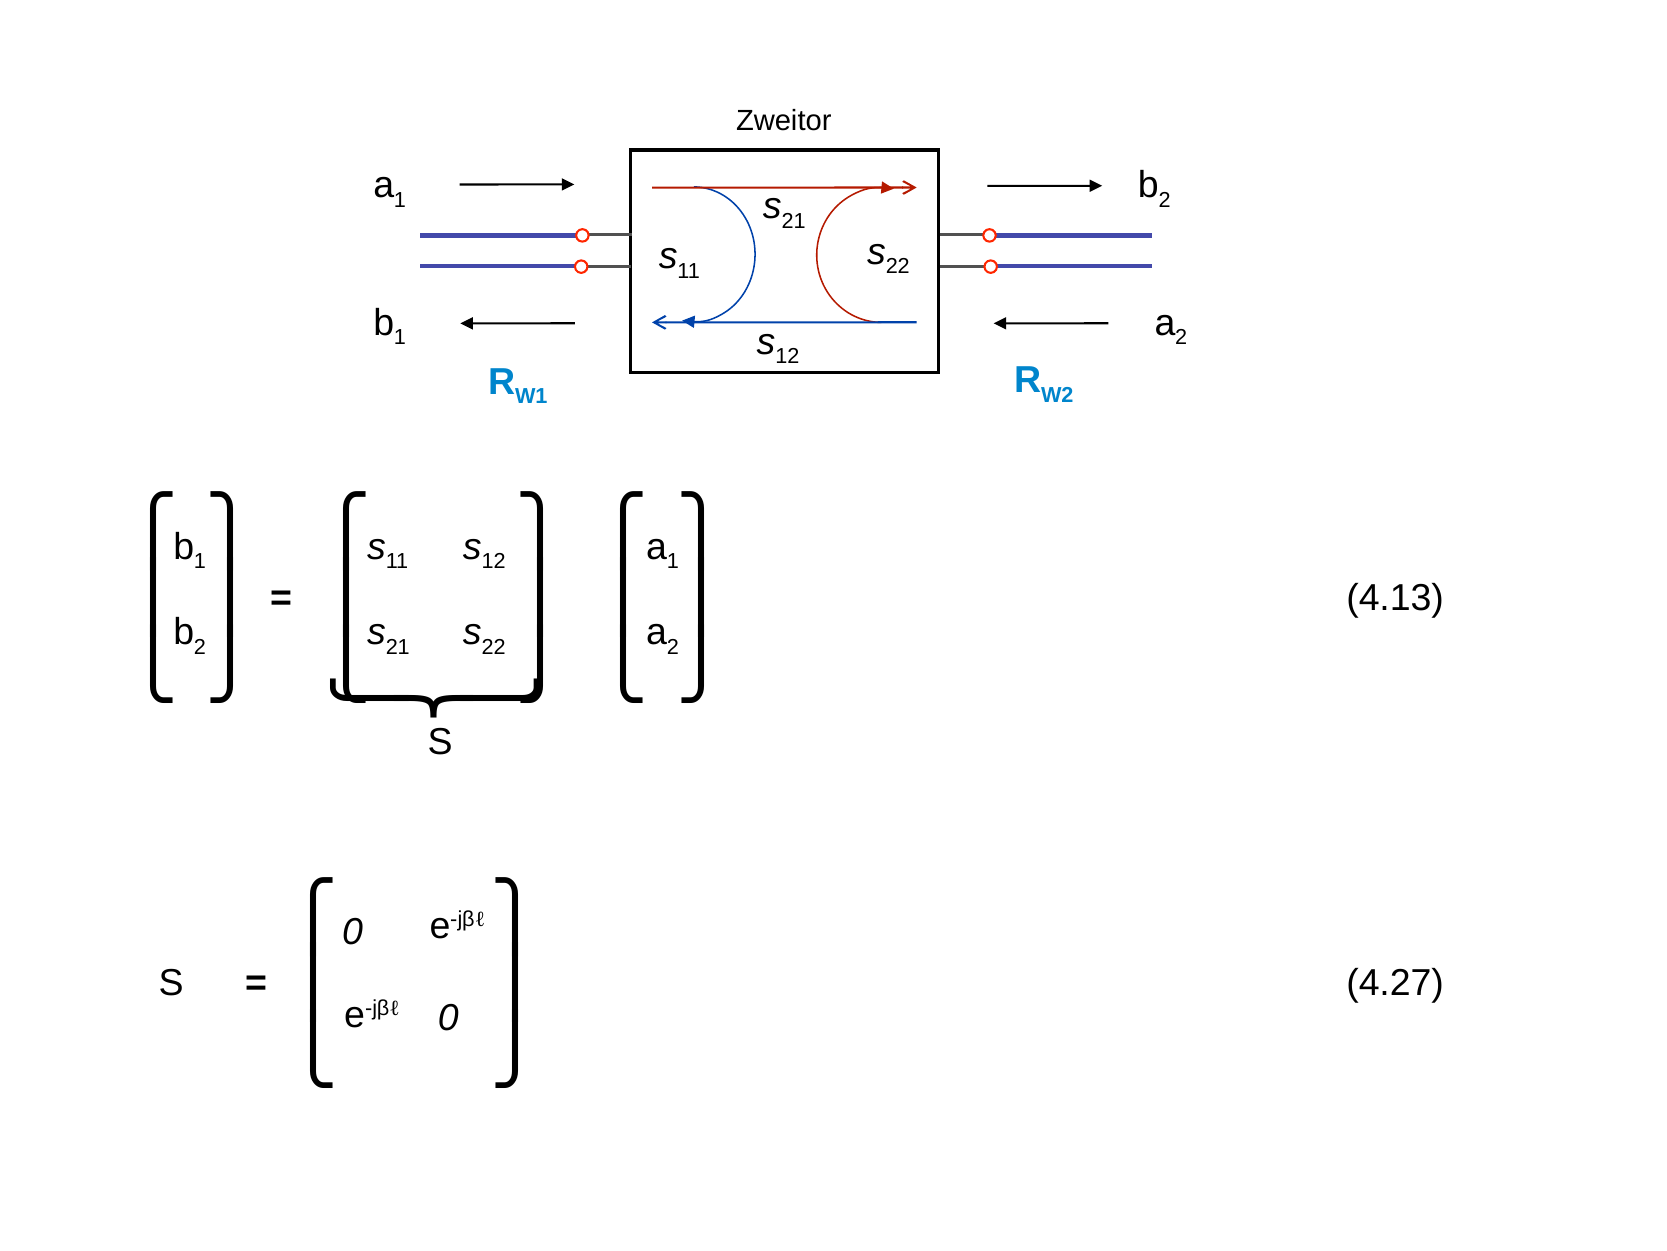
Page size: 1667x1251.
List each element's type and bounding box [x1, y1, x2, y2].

text_box [112, 487, 1474, 768]
text_box [143, 872, 1474, 1086]
text_box [358, 94, 1228, 416]
